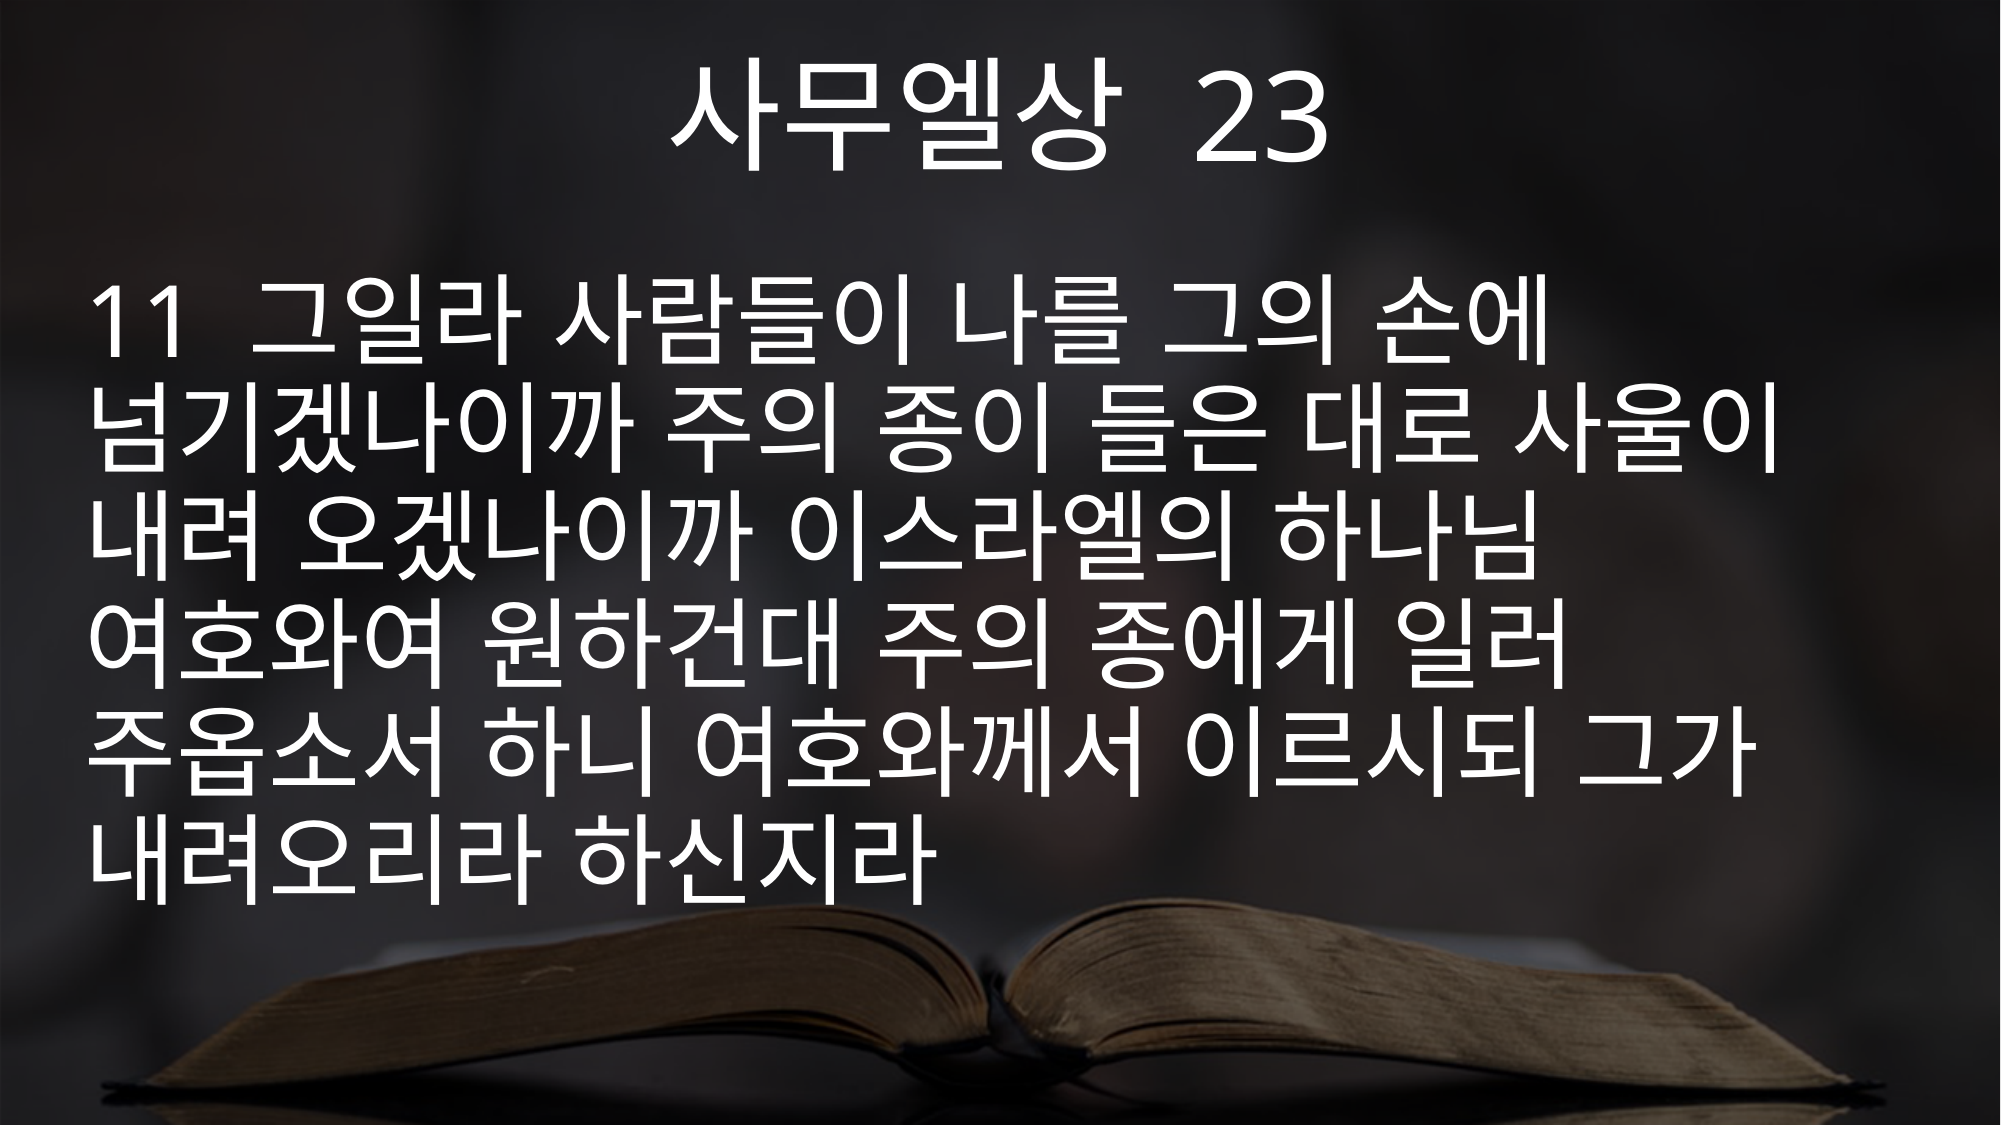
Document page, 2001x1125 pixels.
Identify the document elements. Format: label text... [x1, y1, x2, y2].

picture [0, 0, 2001, 1125]
list 11 그일라 사람들이 나를 그의 손에 넘기겠나이까 주의 종이 들은 대로 사울이 내려 오겠나이까 이스라엘의 하나님 여호와여 원하건대 주의 종에게 일러 주옵소서 하니 여호와께서 이르시되 그가 내려오리라 하신지라 [69, 263, 1953, 423]
footer 사무엘상 23 [0, 32, 2000, 192]
